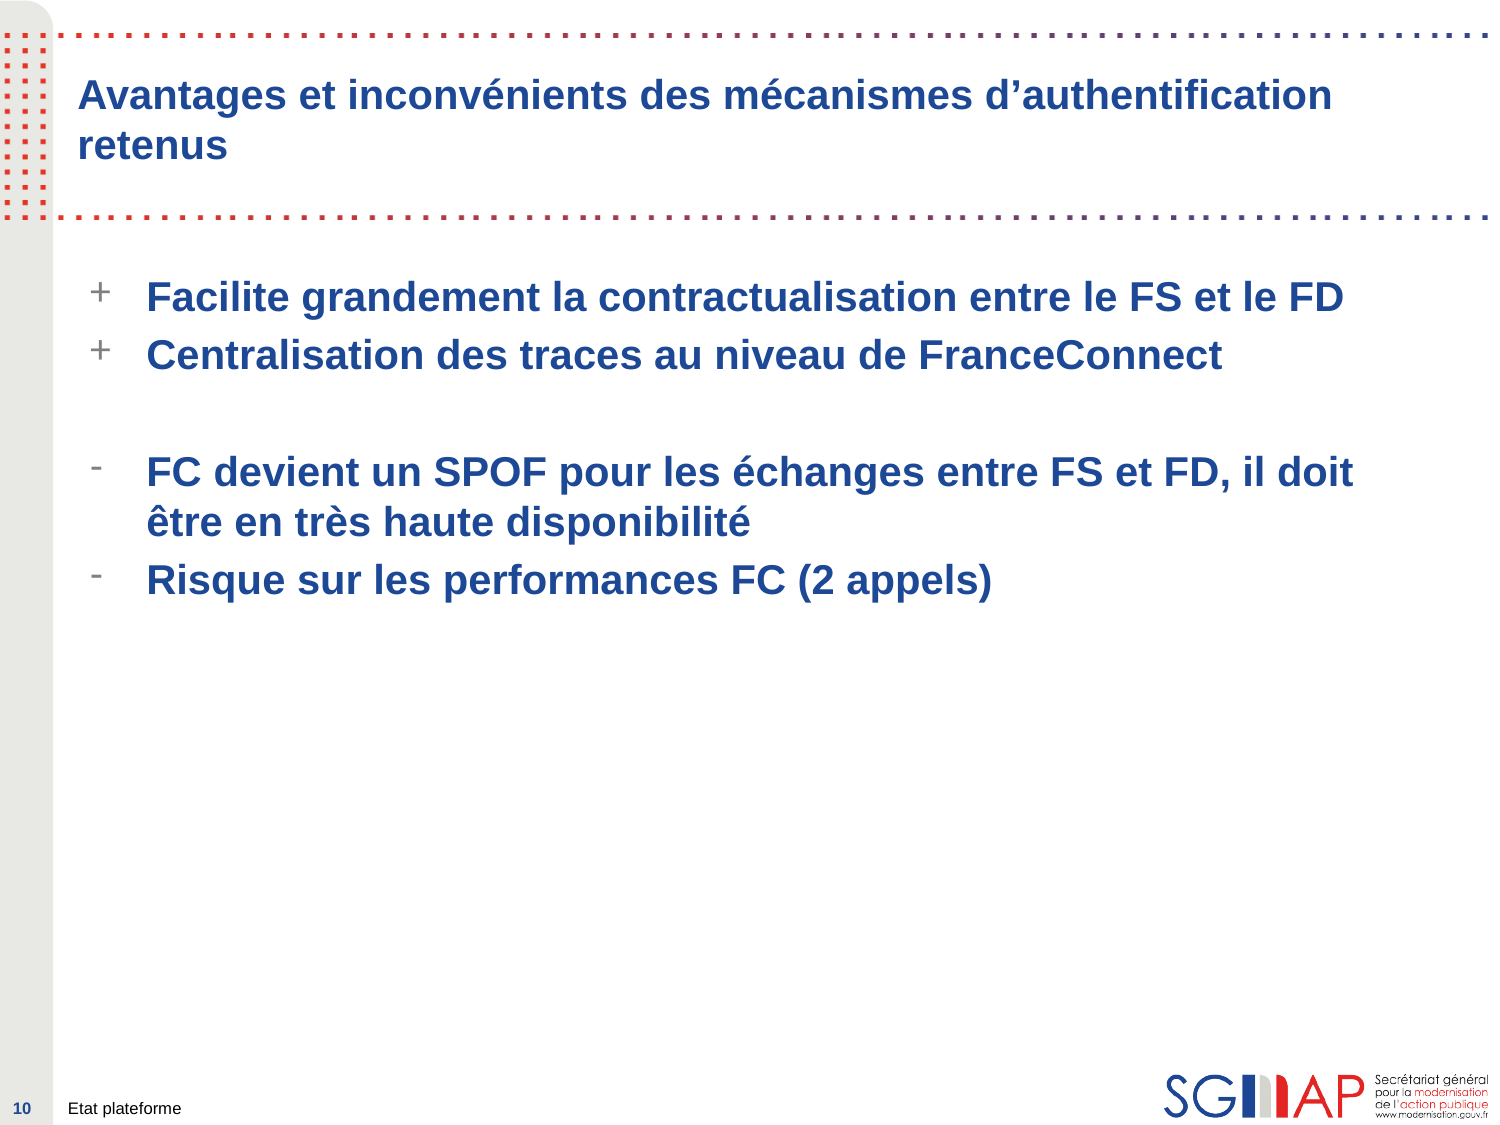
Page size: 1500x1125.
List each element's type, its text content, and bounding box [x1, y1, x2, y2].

title Avantages et inconvénients des mécanismes d’authentification retenus [62, 42, 1483, 193]
picture [1164, 1074, 1488, 1119]
list Facilite grandement la contractualisation entre le FS et le FD Centralisation des traces au niveau de FranceConnect FC devient un SPOF pour les échanges entre FS et FD, il doit être en très haute disponibilité Risque sur les performances FC (2 appels) [75, 262, 1425, 1005]
picture [0, 33, 1500, 220]
